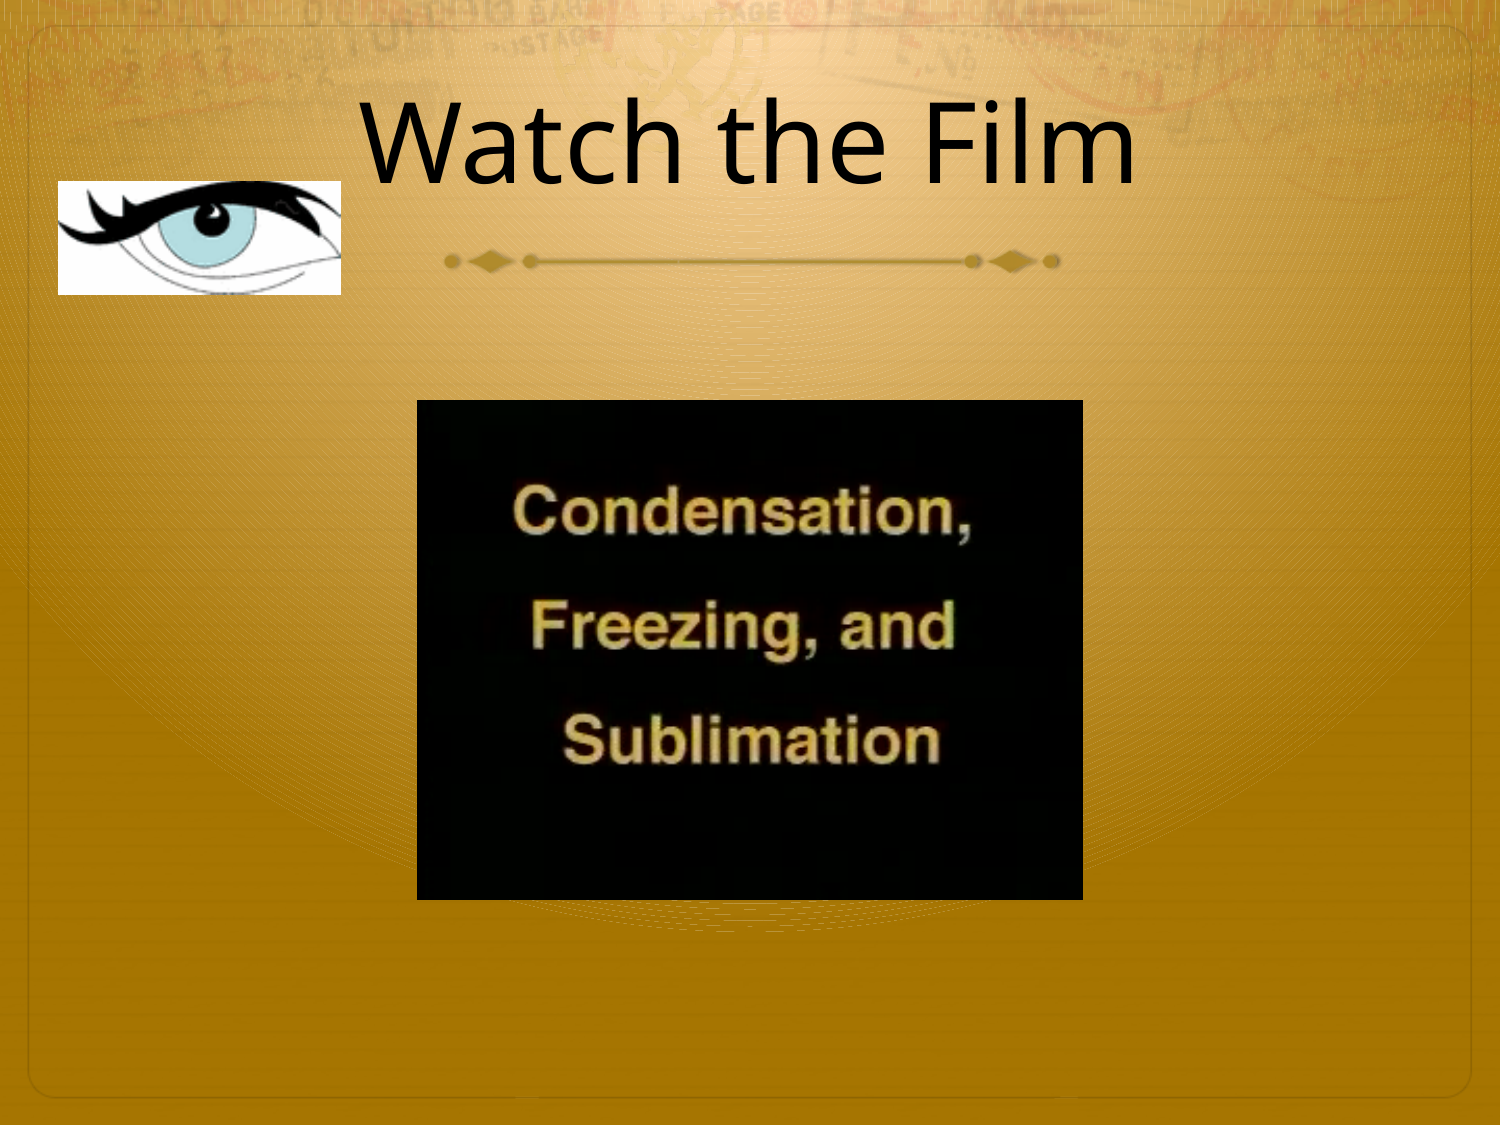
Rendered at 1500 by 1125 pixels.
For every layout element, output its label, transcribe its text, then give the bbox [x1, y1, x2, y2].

picture [0, 0, 1500, 1125]
title Watch the Film [93, 45, 1407, 233]
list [416, 399, 1084, 901]
